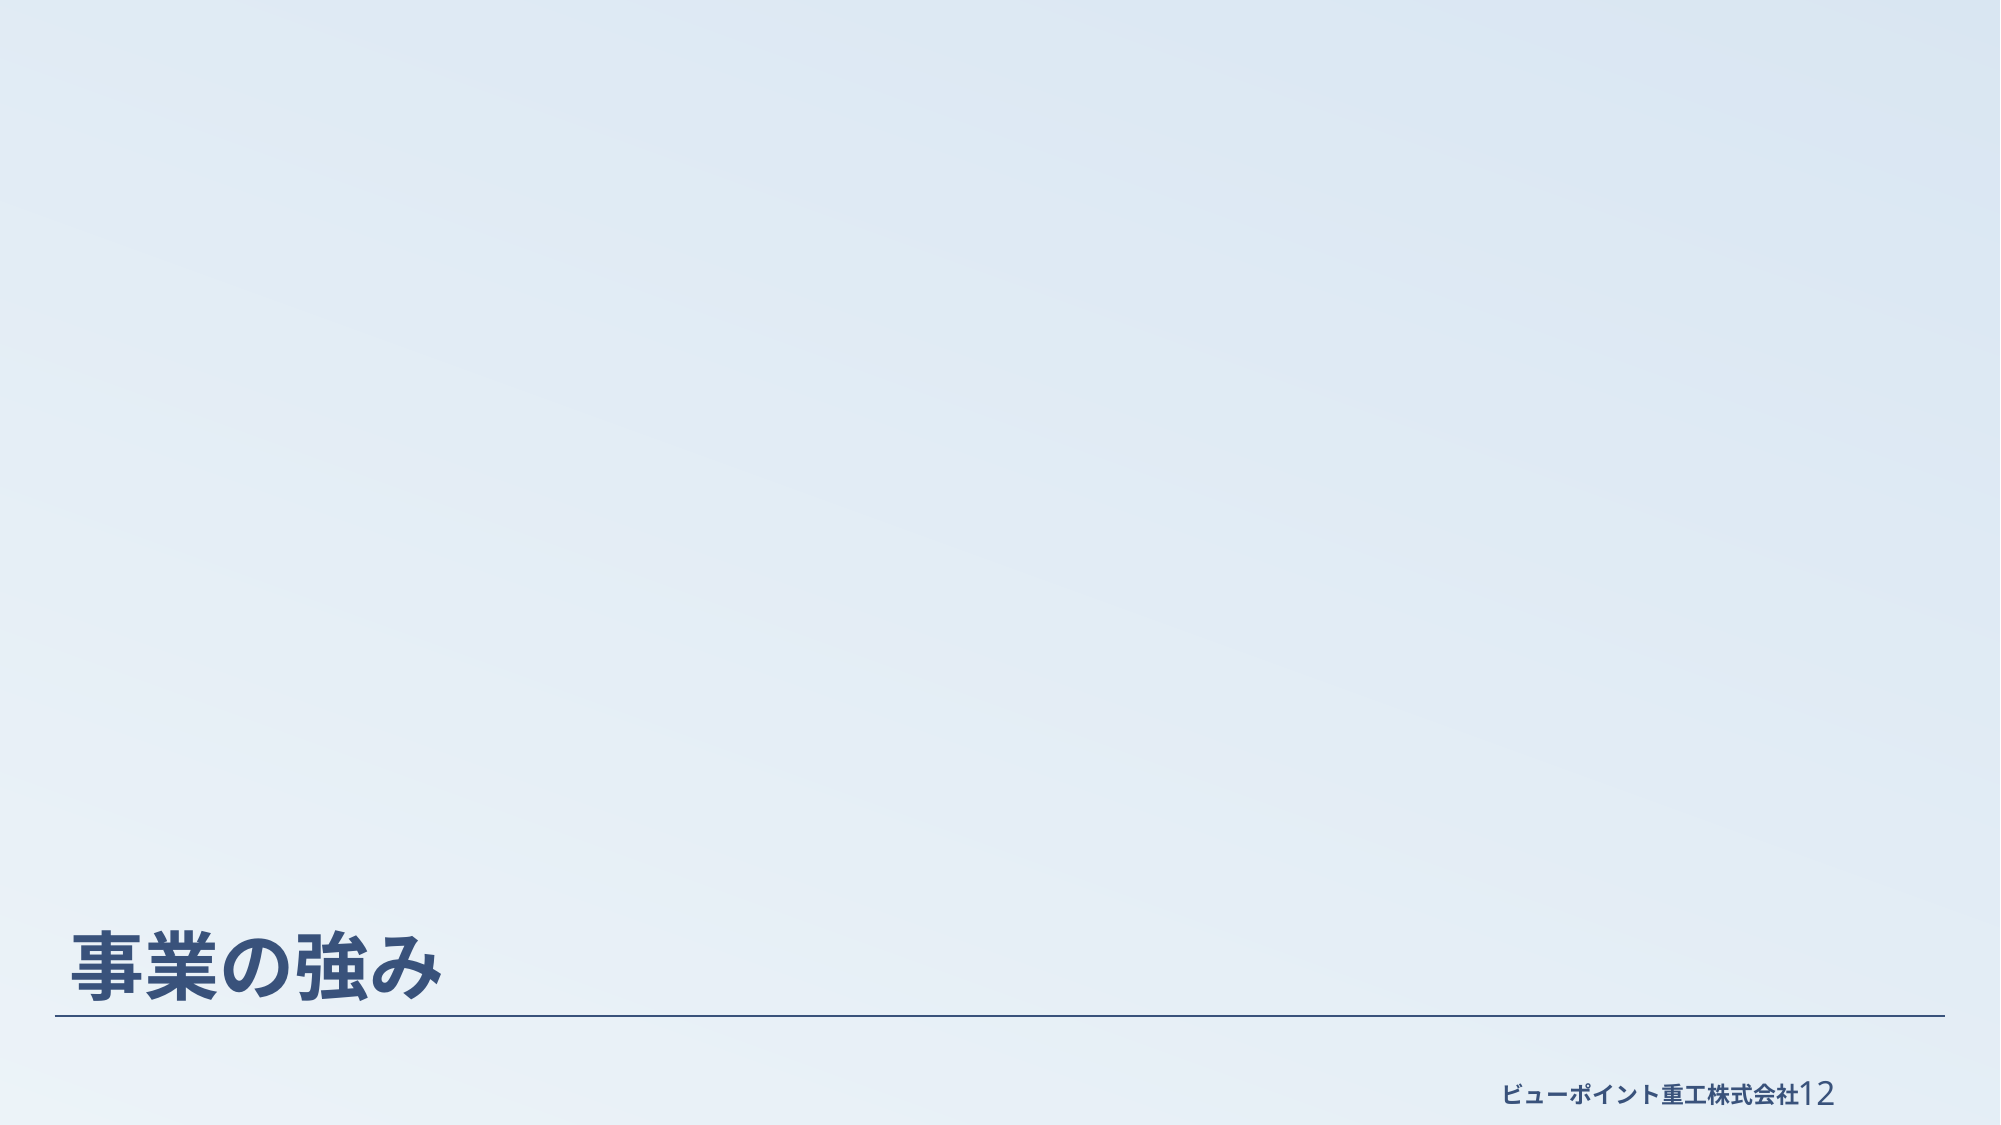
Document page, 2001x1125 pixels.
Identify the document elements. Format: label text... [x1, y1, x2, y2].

title 事業の強み [54, 923, 1855, 1017]
